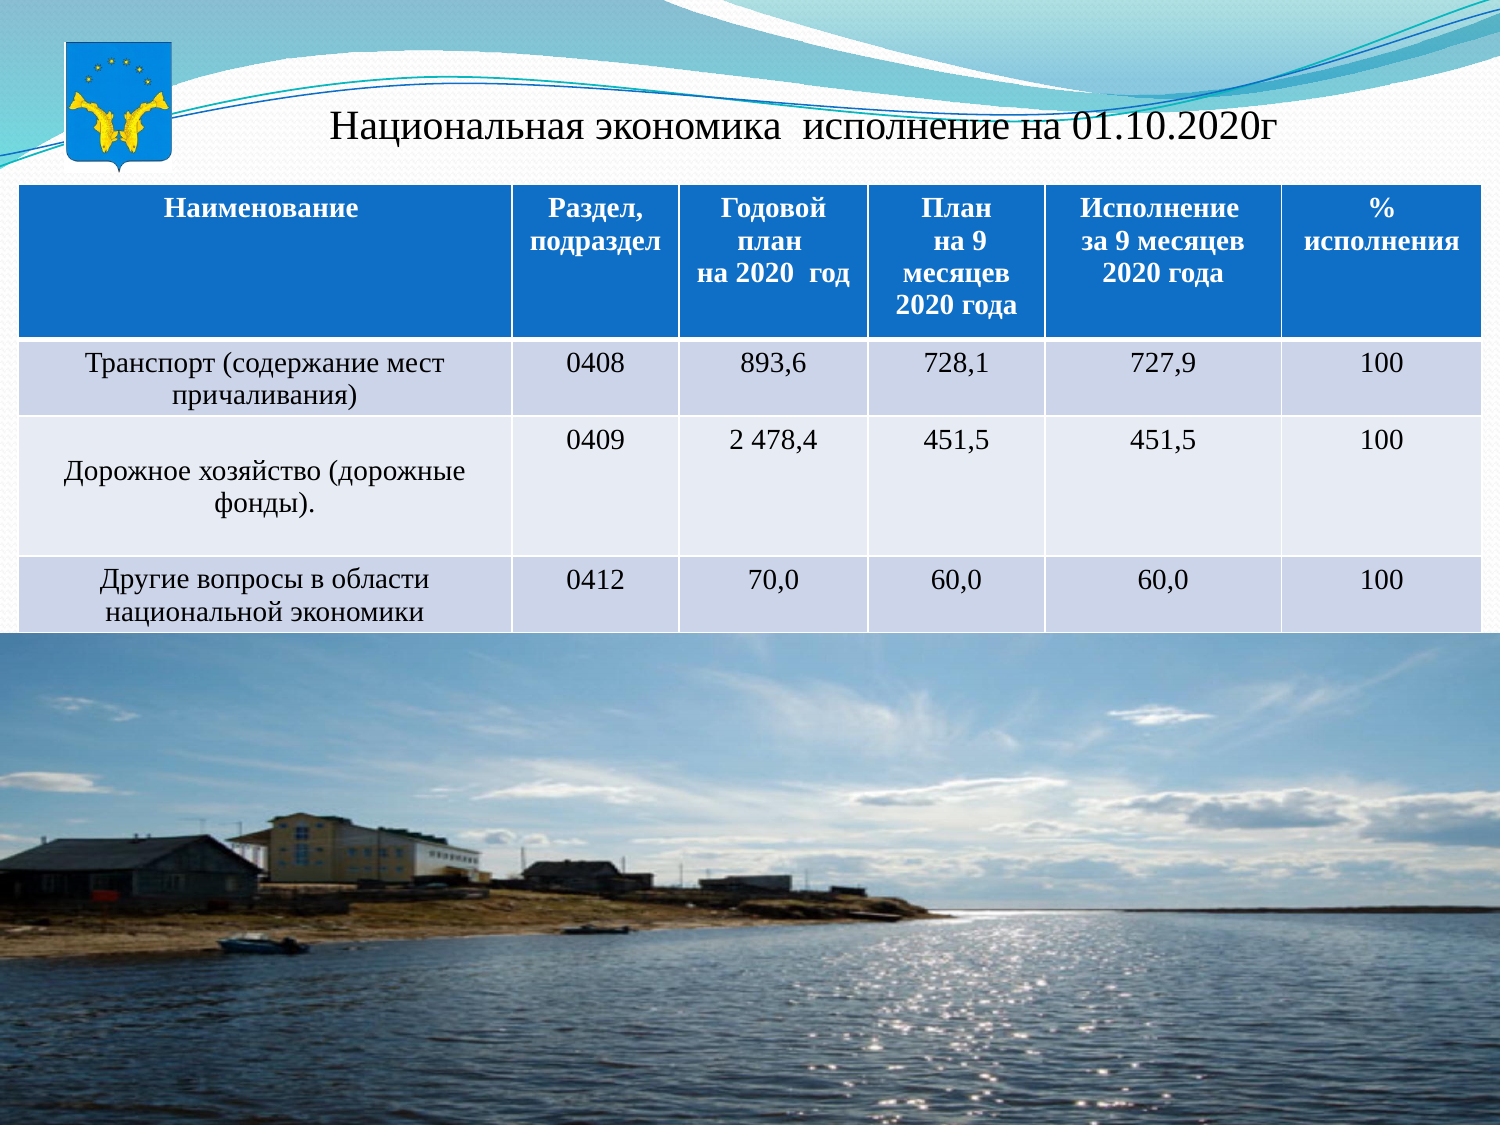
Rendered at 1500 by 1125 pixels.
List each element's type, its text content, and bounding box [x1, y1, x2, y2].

table_cell Транспорт (содержание мест причаливания) [19, 342, 511, 415]
table_cell 100 [1282, 417, 1481, 555]
table_cell 60,0 [1046, 557, 1281, 632]
table_cell Дорожное хозяйство (дорожные фонды). [19, 417, 511, 555]
table_header План на 9 месяцев 2020 года [869, 185, 1044, 337]
picture [64, 42, 172, 173]
table_cell 70,0 [680, 557, 867, 632]
table_cell 0409 [513, 417, 678, 555]
table_cell 2 478,4 [680, 417, 867, 555]
text_box Национальная экономика исполнение на 01.10.2020г [206, 90, 1412, 155]
table_header % исполнения [1282, 185, 1481, 337]
table_cell Другие вопросы в области национальной экономики [19, 557, 511, 632]
table_cell 60,0 [869, 557, 1044, 632]
table_cell 451,5 [1046, 417, 1281, 555]
picture [0, 633, 1500, 1125]
table_cell 728,1 [869, 342, 1044, 415]
table_cell 100 [1282, 342, 1481, 415]
table_header Раздел, подраздел [513, 185, 678, 337]
table_header Годовой план на 2020 год [680, 185, 867, 337]
table_cell 451,5 [869, 417, 1044, 555]
table_cell 100 [1282, 557, 1481, 632]
table_cell 0412 [513, 557, 678, 632]
table_cell 893,6 [680, 342, 867, 415]
table_cell 727,9 [1046, 342, 1281, 415]
table_header Наименование [19, 185, 511, 337]
table_cell 0408 [513, 342, 678, 415]
table_header Исполнение за 9 месяцев 2020 года [1046, 185, 1281, 337]
